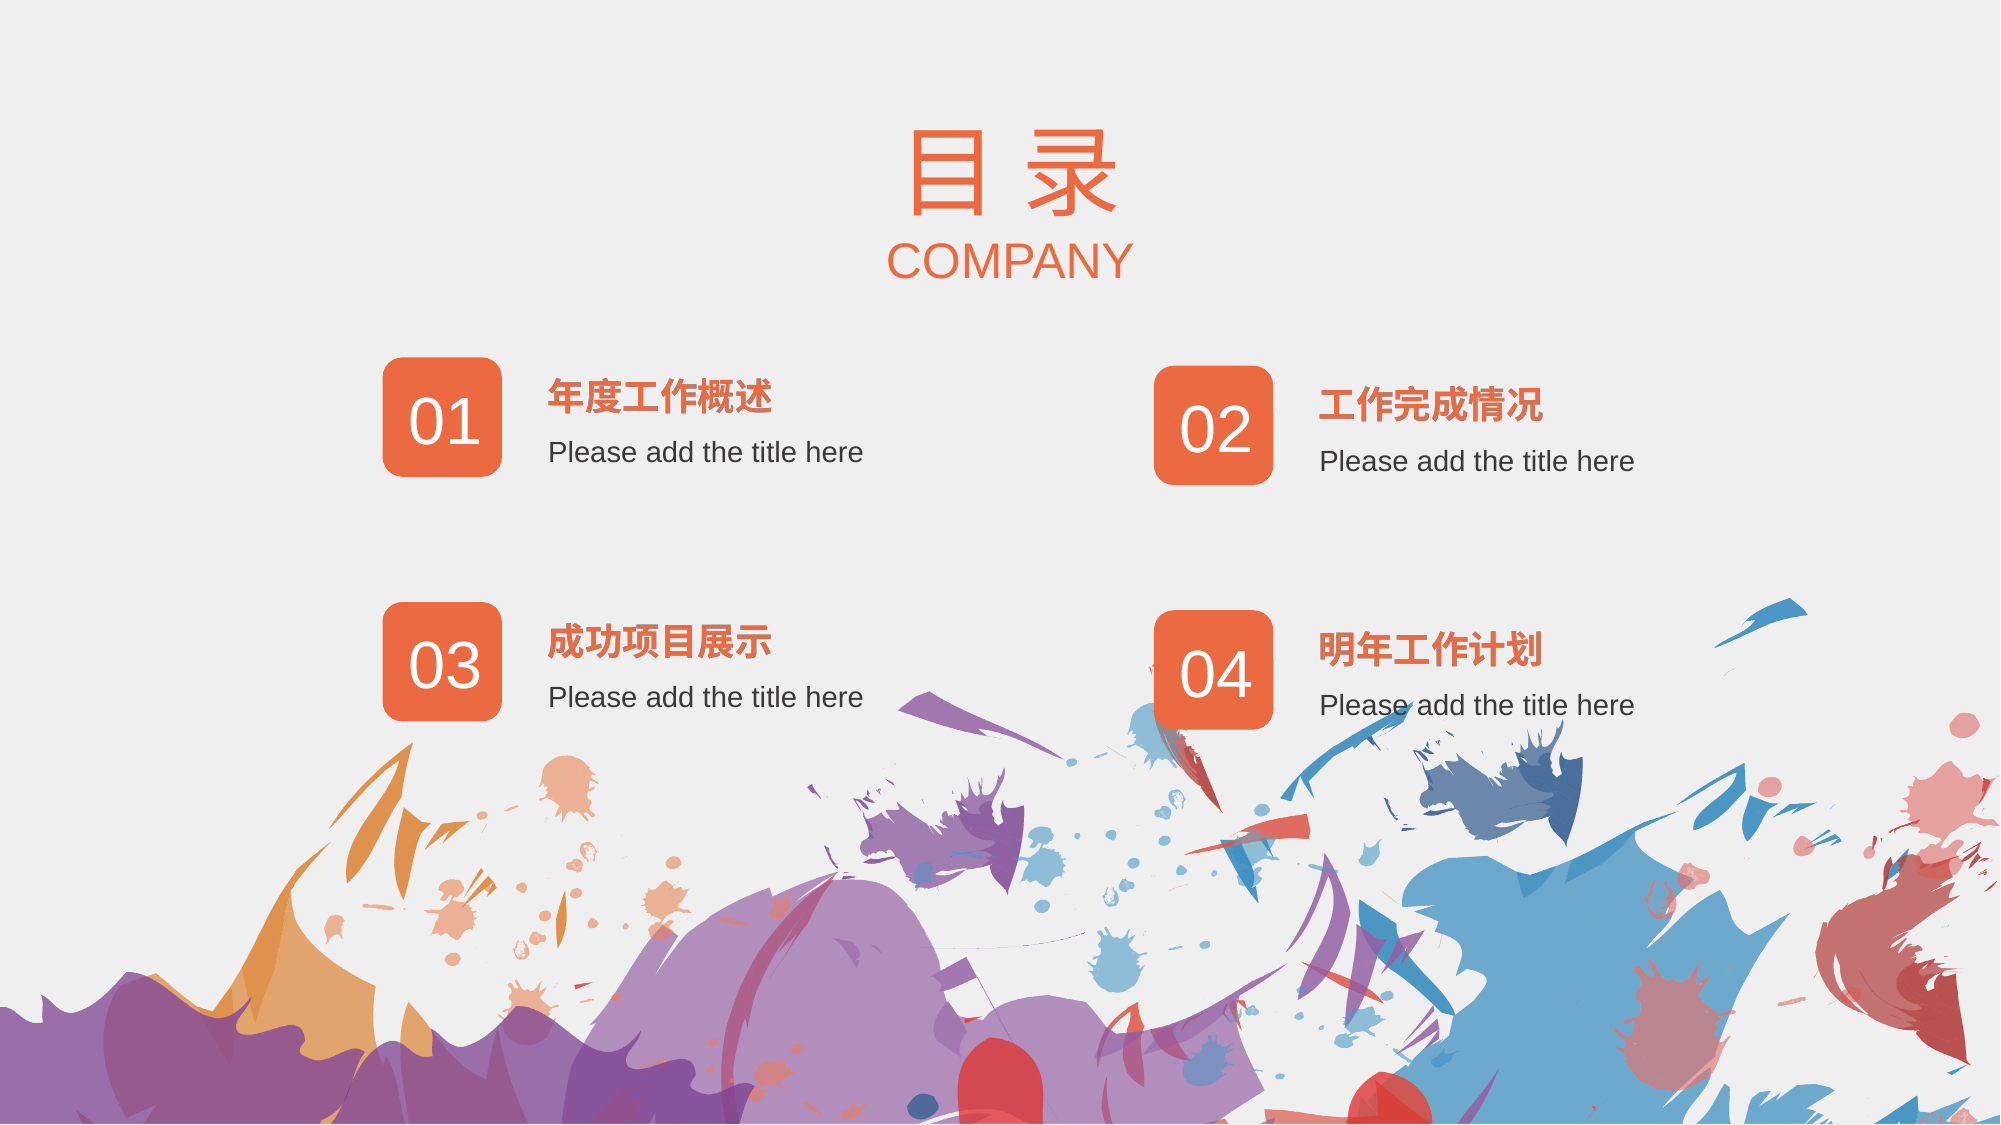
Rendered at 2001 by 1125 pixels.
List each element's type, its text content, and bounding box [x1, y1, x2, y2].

text_box [382, 357, 502, 477]
text_box [1153, 365, 1274, 486]
text_box 02 [1164, 378, 1269, 474]
text_box 01 [393, 370, 498, 465]
text_box 目 录 COMPANY [870, 101, 1150, 296]
picture [0, 585, 2000, 1125]
text_box Please add the title here [1304, 434, 1651, 485]
text_box 年度工作概述 [532, 365, 793, 426]
text_box Please add the title here [533, 426, 880, 476]
text_box 工作完成情况 [1304, 374, 1562, 434]
